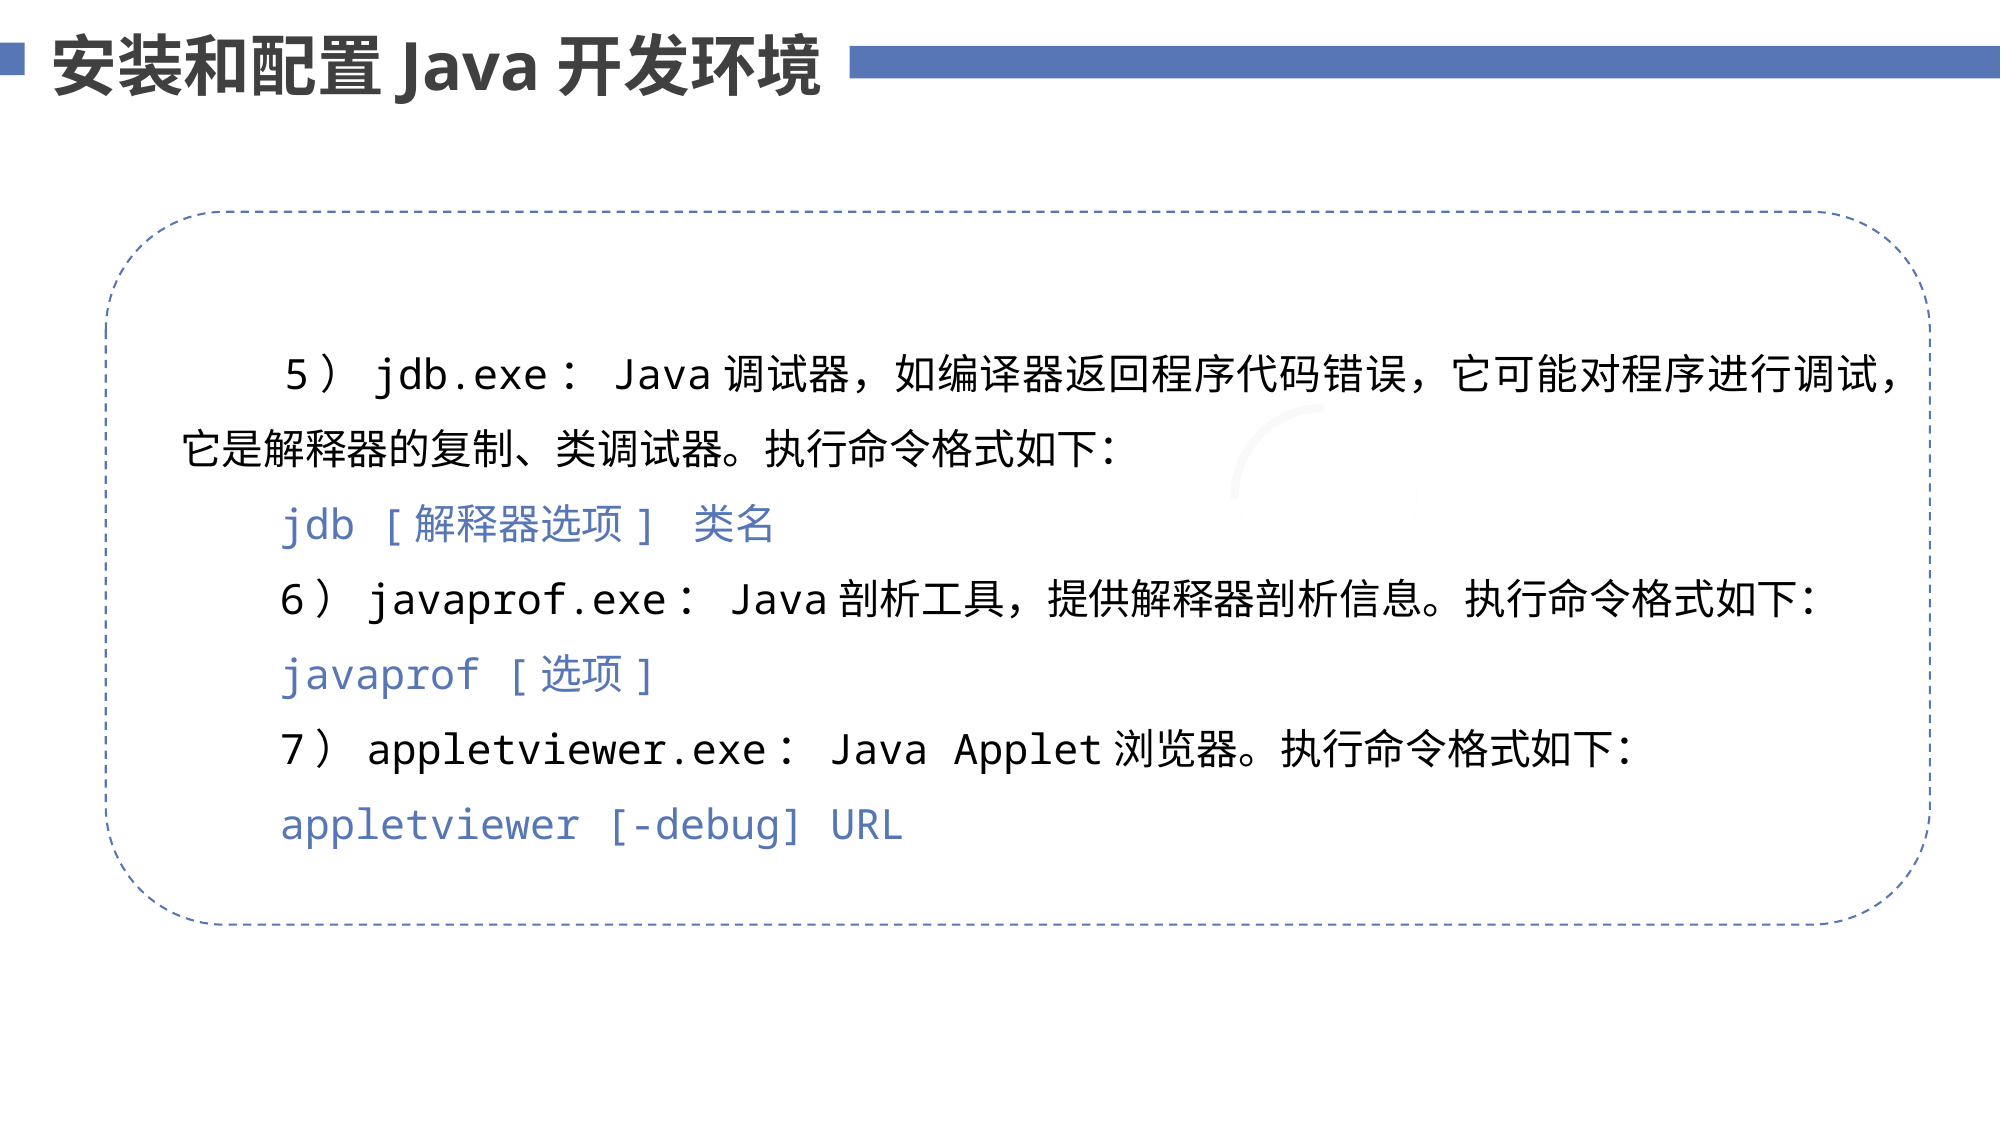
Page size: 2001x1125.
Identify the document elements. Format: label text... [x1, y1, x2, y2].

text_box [1234, 407, 1413, 587]
text_box [104, 210, 1931, 926]
text_box [848, 45, 2000, 80]
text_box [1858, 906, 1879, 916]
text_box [1451, 385, 1820, 591]
text_box 安装和配置Java开发环境 [50, 23, 824, 104]
text_box [0, 41, 26, 76]
